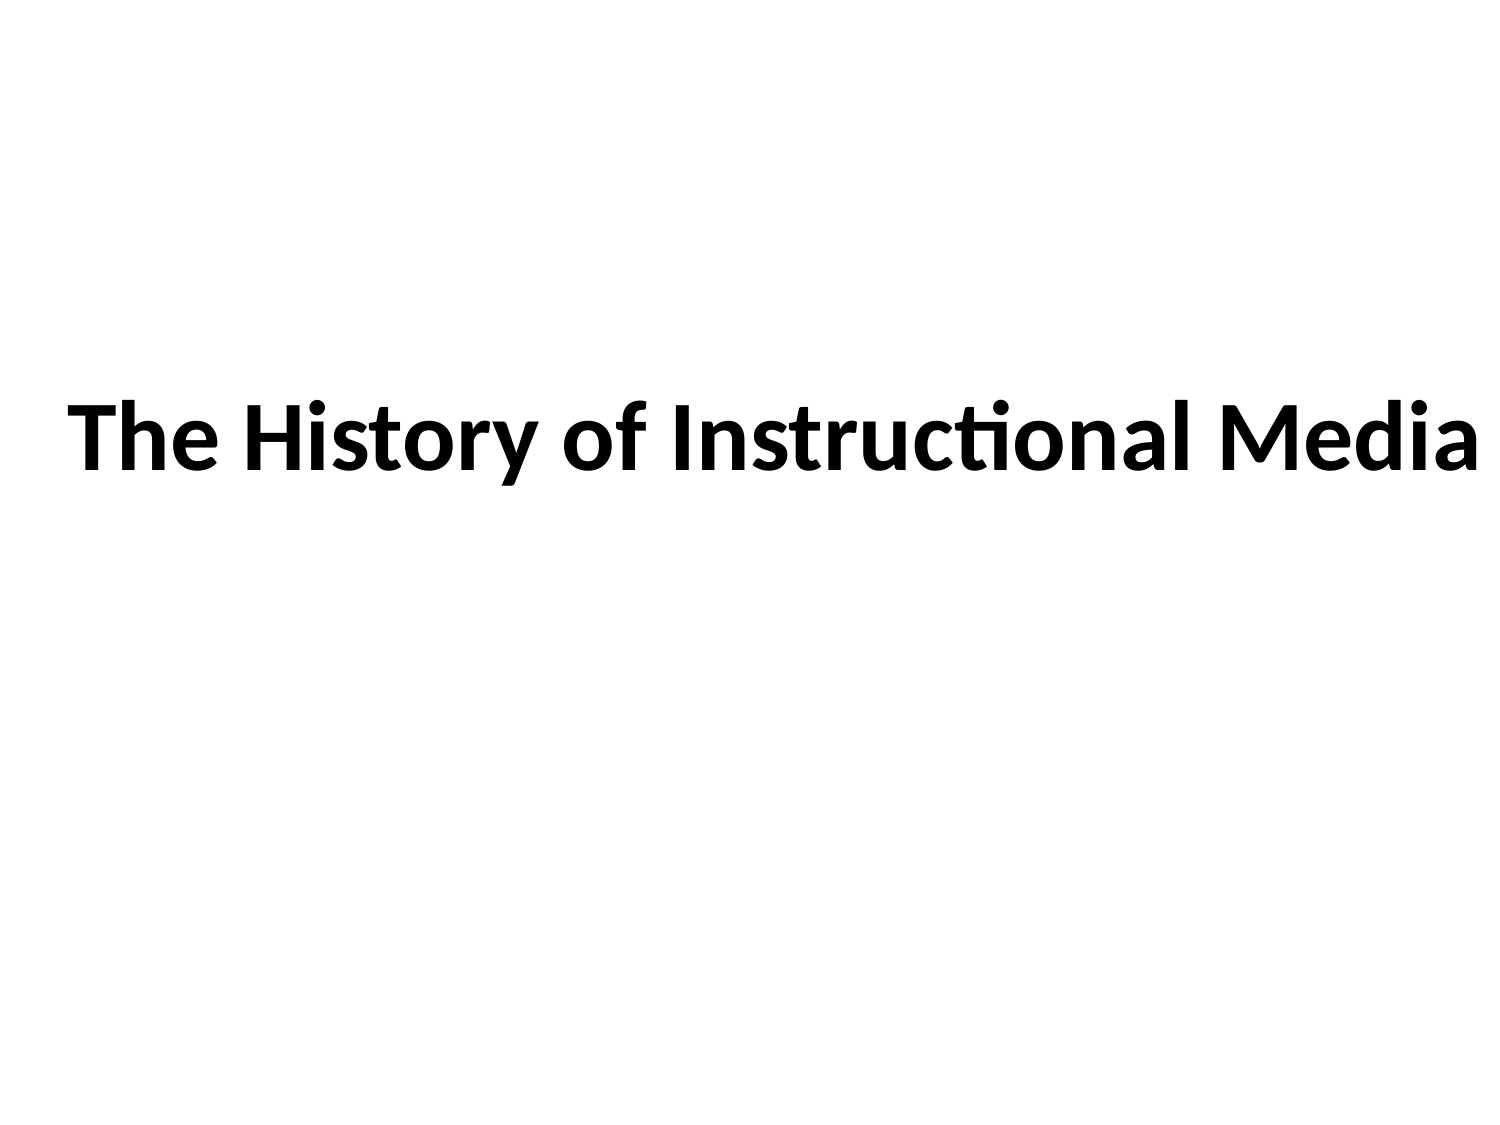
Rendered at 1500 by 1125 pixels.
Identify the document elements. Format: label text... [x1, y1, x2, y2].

text_box The History of Instructional Media [50, 362, 1500, 498]
